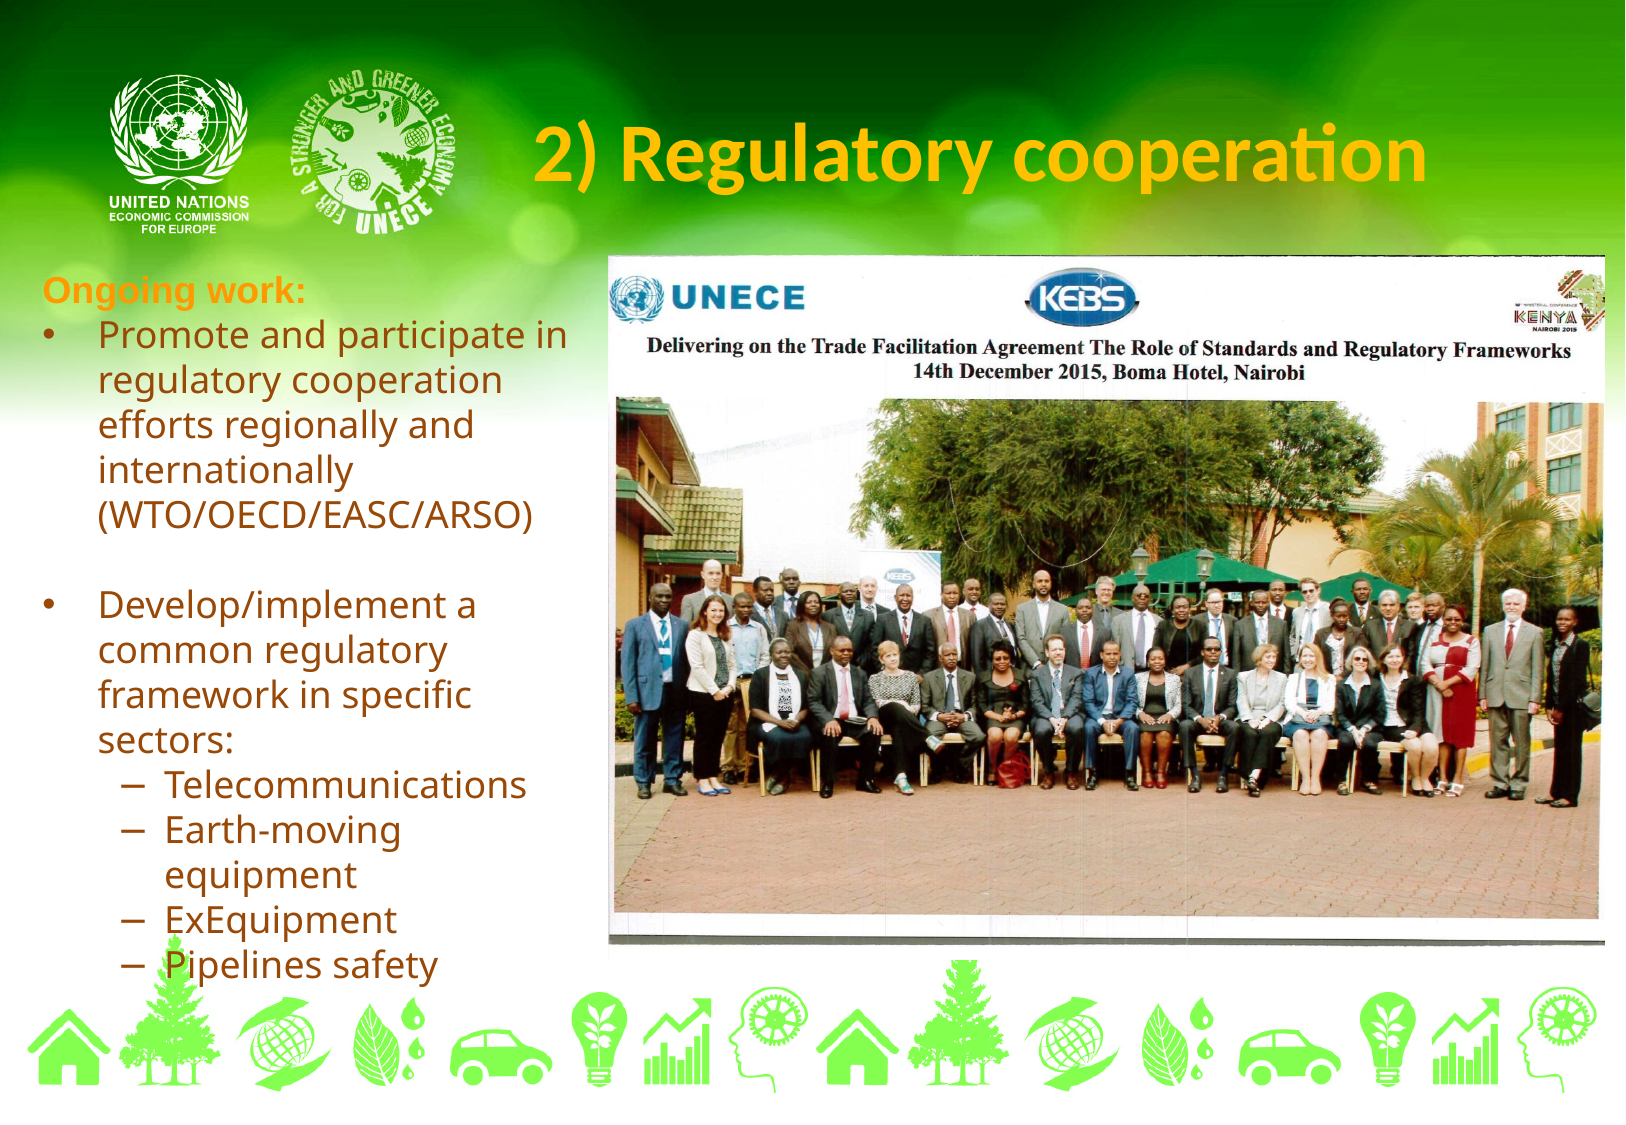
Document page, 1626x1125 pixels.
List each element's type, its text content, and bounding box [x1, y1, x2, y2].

picture [0, 0, 1626, 1125]
text_box Ongoing work: Promote and participate in regulatory cooperation efforts regionally and internationally (WTO/OECD/EASC/ARSO) Develop/implement a common regulatory framework in specific sectors: Telecommunications Earth-moving equipment ExEquipment Pipelines safety [27, 258, 604, 401]
title 2) Regulatory cooperation [517, 54, 1625, 243]
